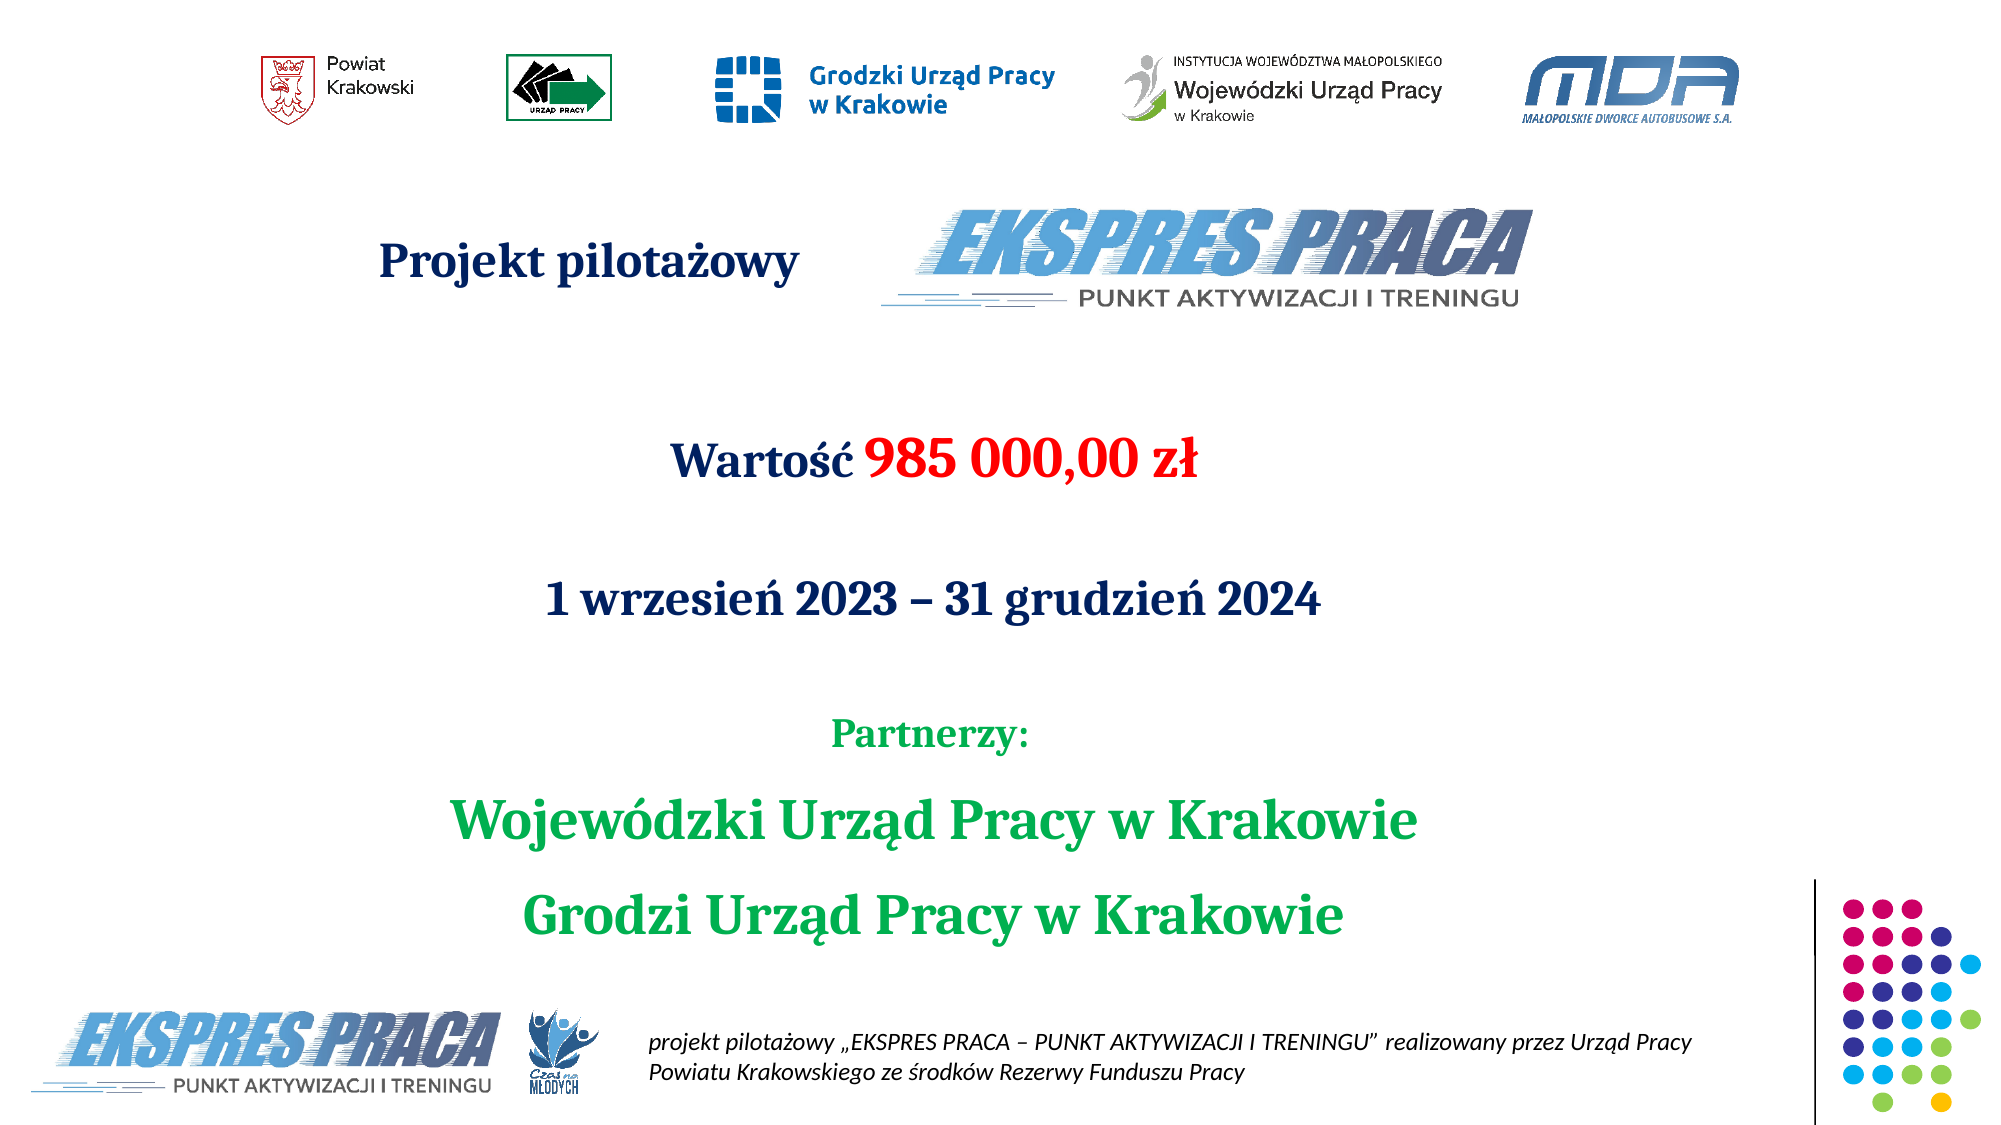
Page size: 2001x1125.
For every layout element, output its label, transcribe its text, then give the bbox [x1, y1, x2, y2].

picture [715, 56, 1055, 123]
picture [881, 207, 1533, 307]
text_box Projekt pilotażowy [270, 219, 909, 322]
picture [529, 1006, 599, 1094]
text_box Wartość 985 000,00 zł 1 wrzesień 2023 – 31 grudzień 2024 [303, 369, 1566, 633]
picture [31, 1011, 501, 1093]
picture [1120, 54, 1442, 121]
picture [506, 54, 612, 121]
picture [1522, 56, 1739, 123]
text_box Partnerzy: Wojewódzki Urząd Pracy w Krakowie Grodzi Urząd Pracy w Krakowie [303, 698, 1566, 954]
picture [261, 56, 413, 125]
